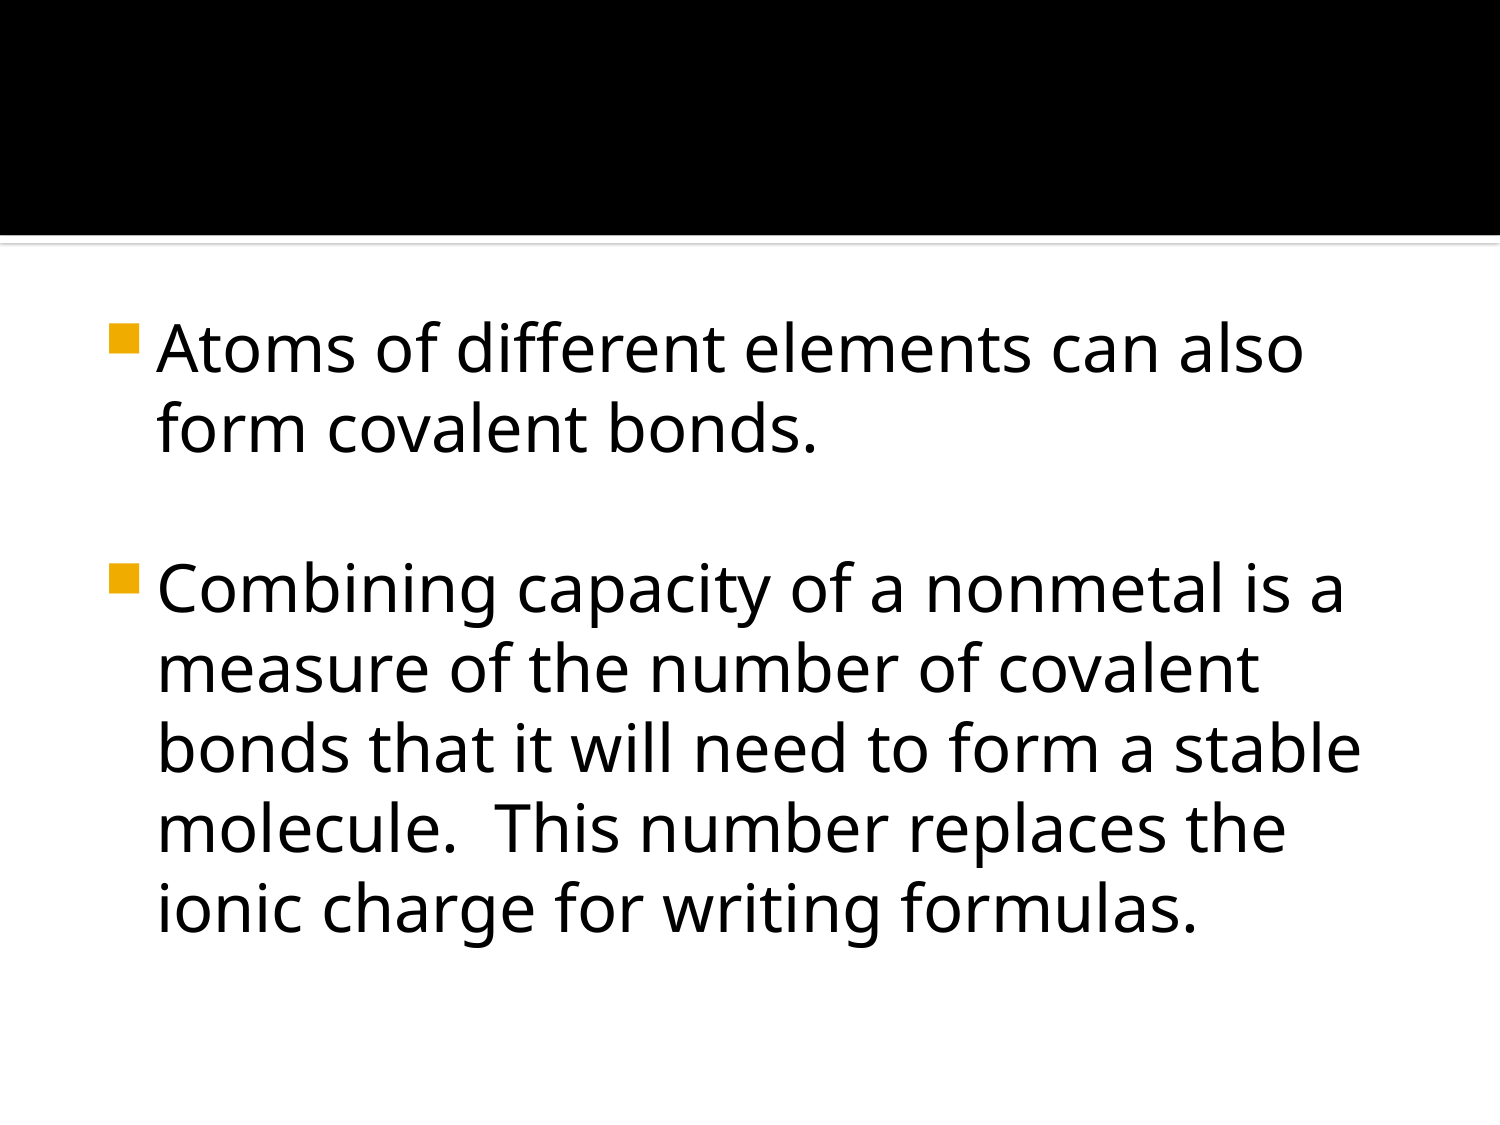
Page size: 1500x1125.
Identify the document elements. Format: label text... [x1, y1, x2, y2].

list Atoms of different elements can also form covalent bonds. Combining capacity of a nonmetal is a measure of the number of covalent bonds that it will need to form a stable molecule. This number replaces the ionic charge for writing formulas. [75, 291, 1425, 1050]
